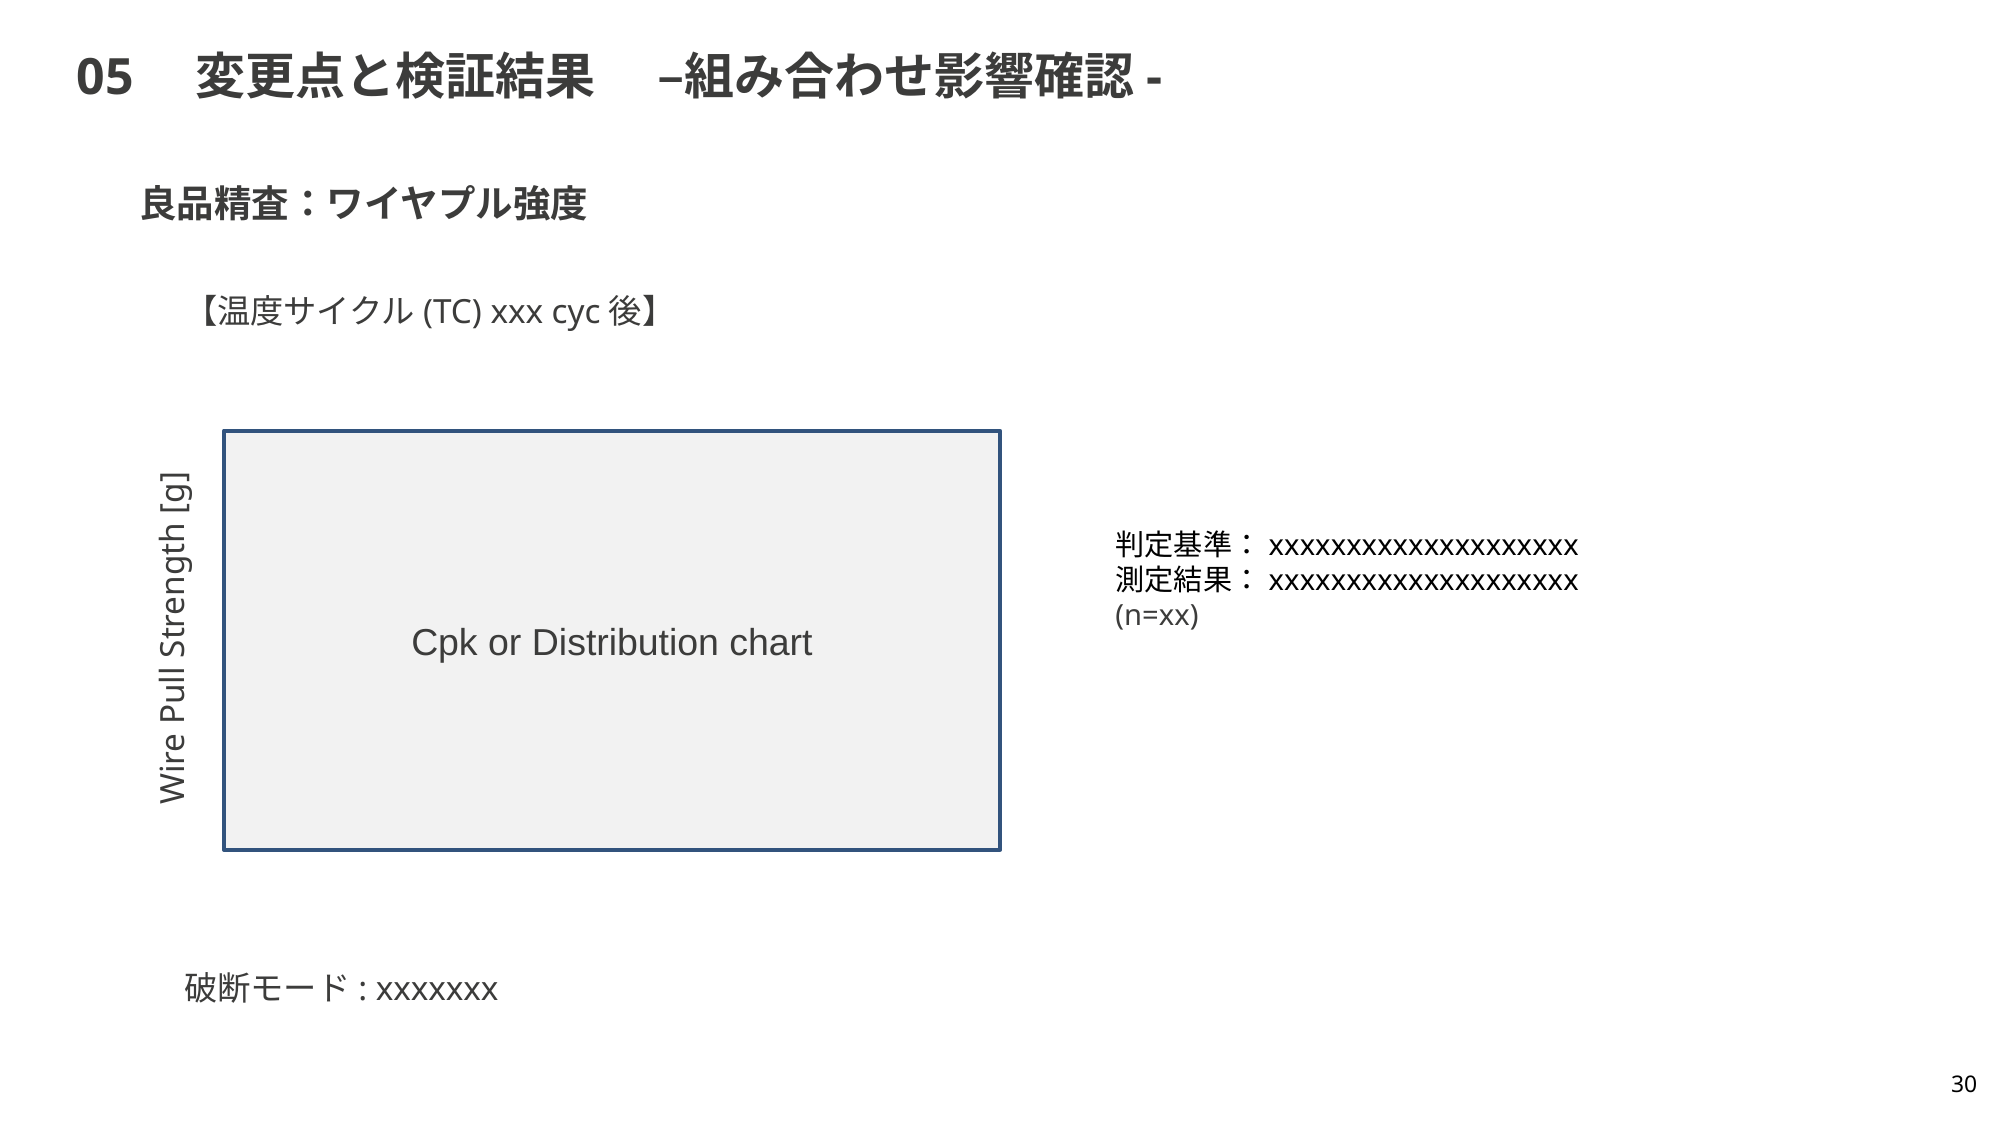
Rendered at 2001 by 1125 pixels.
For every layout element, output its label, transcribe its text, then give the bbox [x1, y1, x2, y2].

text_box 良品精査：ワイヤプル強度 [124, 172, 604, 233]
text_box 判定基準：xxxxxxxxxxxxxxxxxxxx 測定結果：xxxxxxxxxxxxxxxxxxxx (n=xx) [1100, 519, 1940, 639]
text_box 【温度サイクル(TC) xxx cyc後】 [169, 283, 740, 338]
text_box Cpk or Distribution chart [222, 429, 1002, 852]
text_box 破断モード: xxxxxxx [169, 951, 1148, 1020]
title 05 変更点と検証結果 –組み合わせ影響確認- [0, 0, 1877, 123]
text_box Wire Pull Strength [g] [135, 415, 204, 820]
